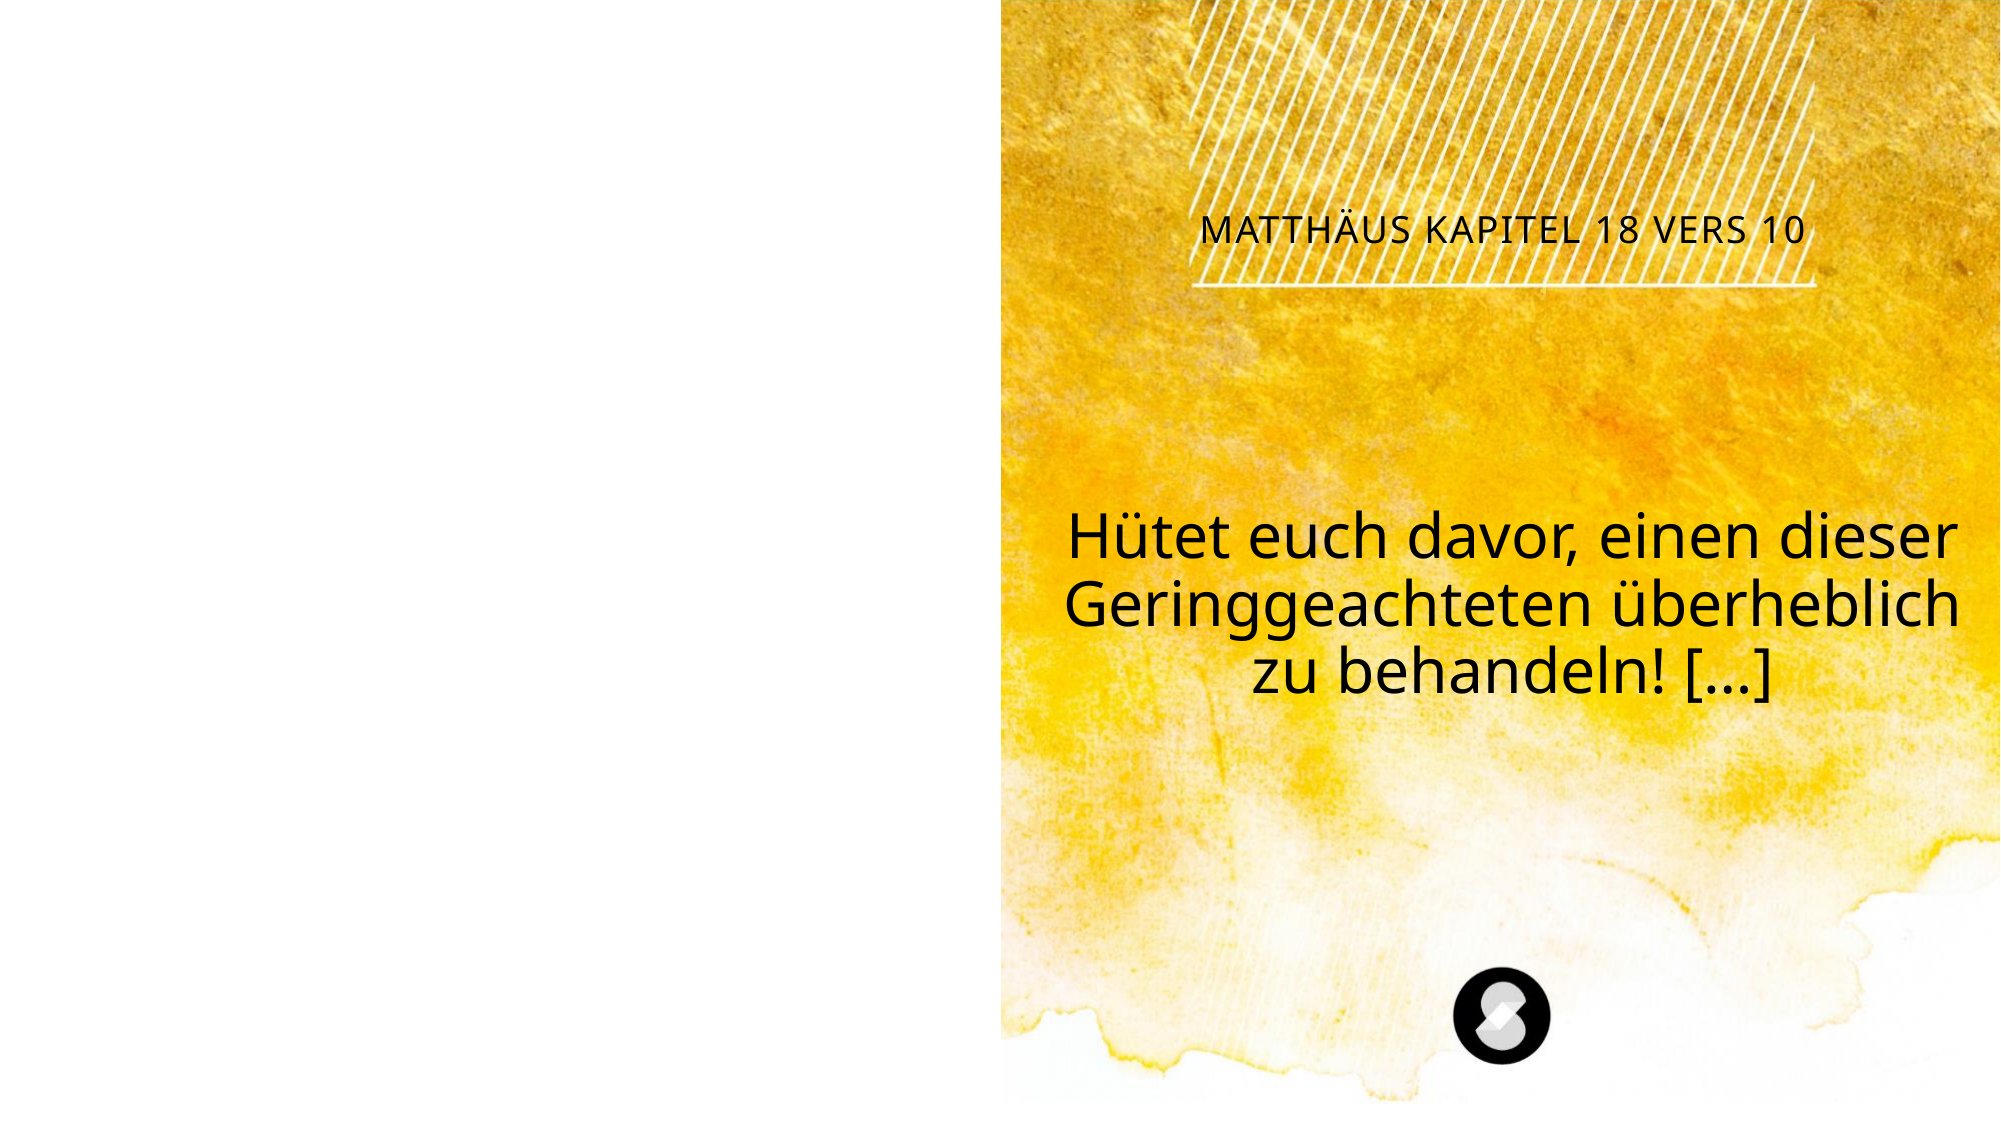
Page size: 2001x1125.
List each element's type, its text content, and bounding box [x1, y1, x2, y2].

picture [1001, 0, 2001, 1125]
list Hütet euch davor, einen dieser Geringgeachteten überheblich zu behandeln! […] [1046, 345, 1980, 867]
list Matthäus Kapitel 18 Vers 10 [1103, 193, 1903, 269]
